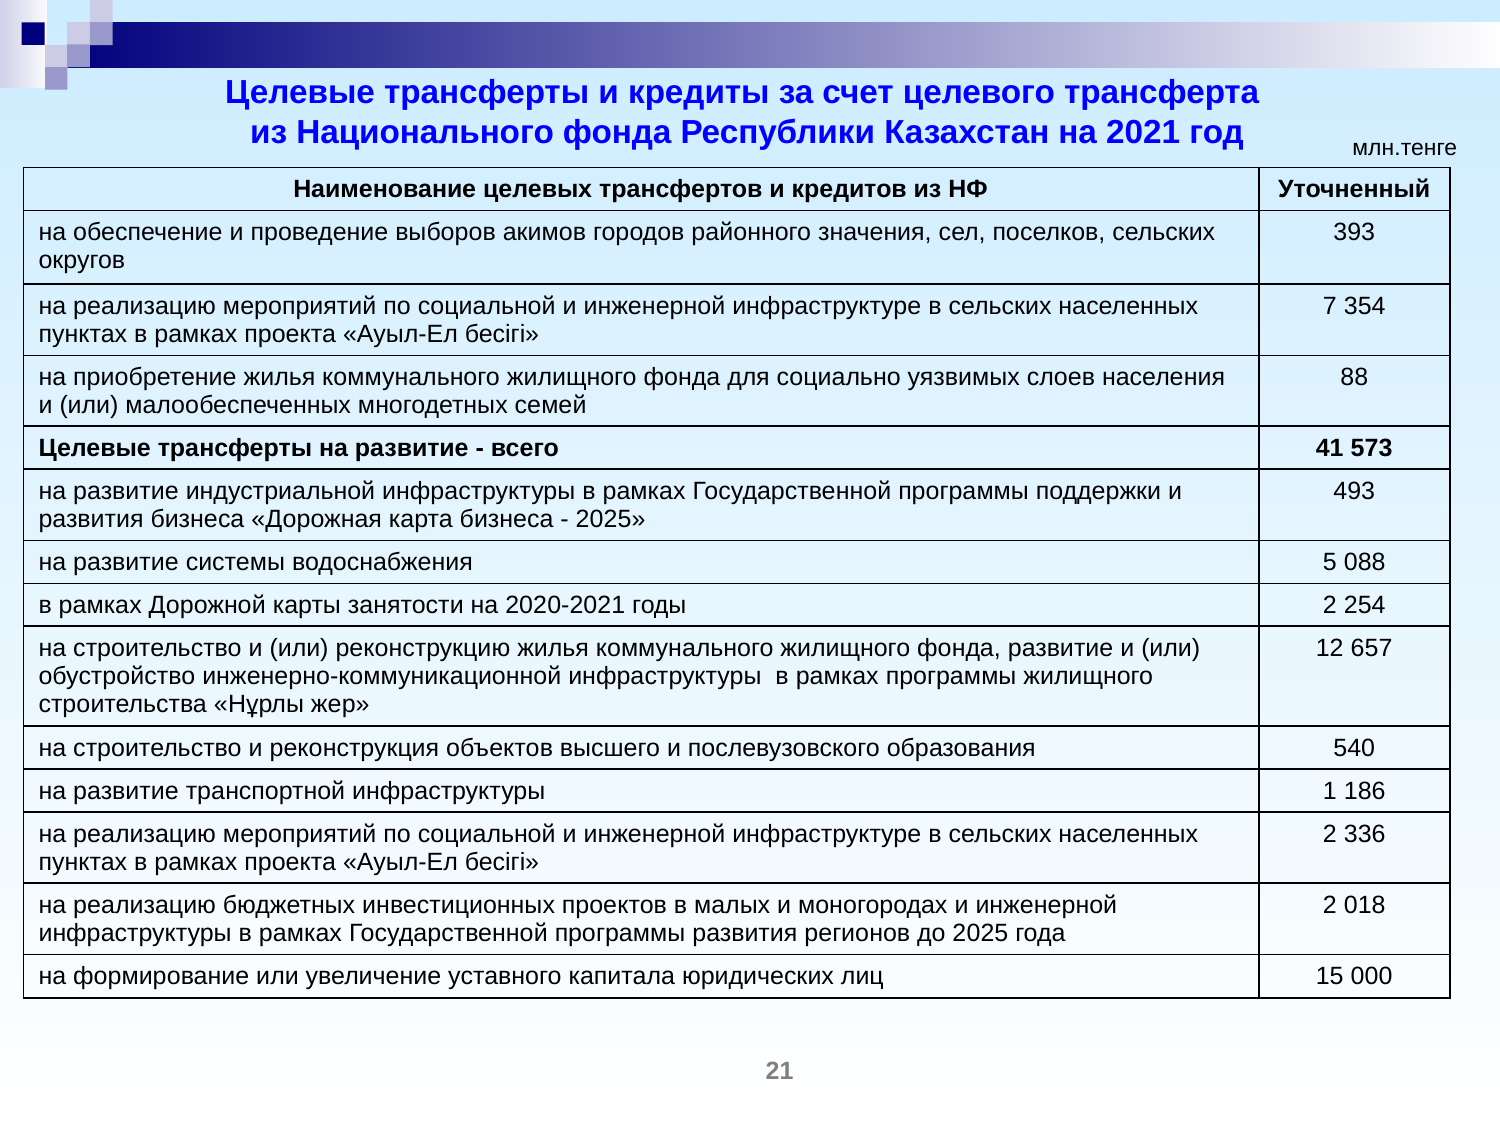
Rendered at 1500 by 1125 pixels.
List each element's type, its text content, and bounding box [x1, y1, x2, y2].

table_cell Целевые трансферты на развитие - всего [24, 427, 1258, 468]
table_cell 1 186 [1260, 770, 1449, 811]
table_cell на развитие индустриальной инфраструктуры в рамках Государственной программы поддержки и развития бизнеса «Дорожная карта бизнеса - 2025» [24, 470, 1258, 540]
table_cell 5 088 [1260, 541, 1449, 583]
table_cell 2 254 [1260, 584, 1449, 625]
table_cell 7 354 [1260, 285, 1449, 355]
table_cell 15 000 [1260, 955, 1449, 997]
table_cell 88 [1260, 356, 1449, 425]
table_cell на реализацию мероприятий по социальной и инженерной инфраструктуре в сельских населенных пунктах в рамках проекта «Ауыл-Ел бесігі» [24, 285, 1258, 355]
table_cell в рамках Дорожной карты занятости на 2020-2021 годы [24, 584, 1258, 625]
table_cell 493 [1260, 470, 1449, 540]
table_cell на строительство и (или) реконструкцию жилья коммунального жилищного фонда, развитие и (или) обустройство инженерно-коммуникационной инфраструктуры в рамках программы жилищного строительства «Нұрлы жер» [24, 627, 1258, 725]
table_cell 2 018 [1260, 884, 1449, 954]
title Целевые трансферты и кредиты за счет целевого трансферта из Национального фонда Республики Казахстан на 2021 год [70, 75, 1425, 146]
table_cell 12 657 [1260, 627, 1449, 725]
table_cell 41 573 [1260, 427, 1449, 468]
table_cell на развитие транспортной инфраструктуры [24, 770, 1258, 811]
table_cell на строительство и реконструкция объектов высшего и послевузовского образования [24, 727, 1258, 768]
table_cell на обеспечение и проведение выборов акимов городов районного значения, сел, поселков, сельских округов [24, 211, 1258, 283]
table_cell на реализацию мероприятий по социальной и инженерной инфраструктуре в сельских населенных пунктах в рамках проекта «Ауыл-Ел бесігі» [24, 813, 1258, 882]
table_cell на приобретение жилья коммунального жилищного фонда для социально уязвимых слоев населения и (или) малообеспеченных многодетных семей [24, 356, 1258, 425]
text_box 21 [629, 1051, 930, 1088]
text_box млн.тенге [1265, 128, 1473, 164]
table_cell на развитие системы водоснабжения [24, 541, 1258, 583]
table_cell на формирование или увеличение уставного капитала юридических лиц [24, 955, 1258, 997]
table_cell 393 [1260, 211, 1449, 283]
table_header Наименование целевых трансфертов и кредитов из НФ [24, 168, 1258, 210]
table_cell 540 [1260, 727, 1449, 768]
table_cell на реализацию бюджетных инвестиционных проектов в малых и моногородах и инженерной инфраструктуры в рамках Государственной программы развития регионов до 2025 года [24, 884, 1258, 954]
table_cell 2 336 [1260, 813, 1449, 882]
table_header Уточненный [1260, 168, 1449, 210]
